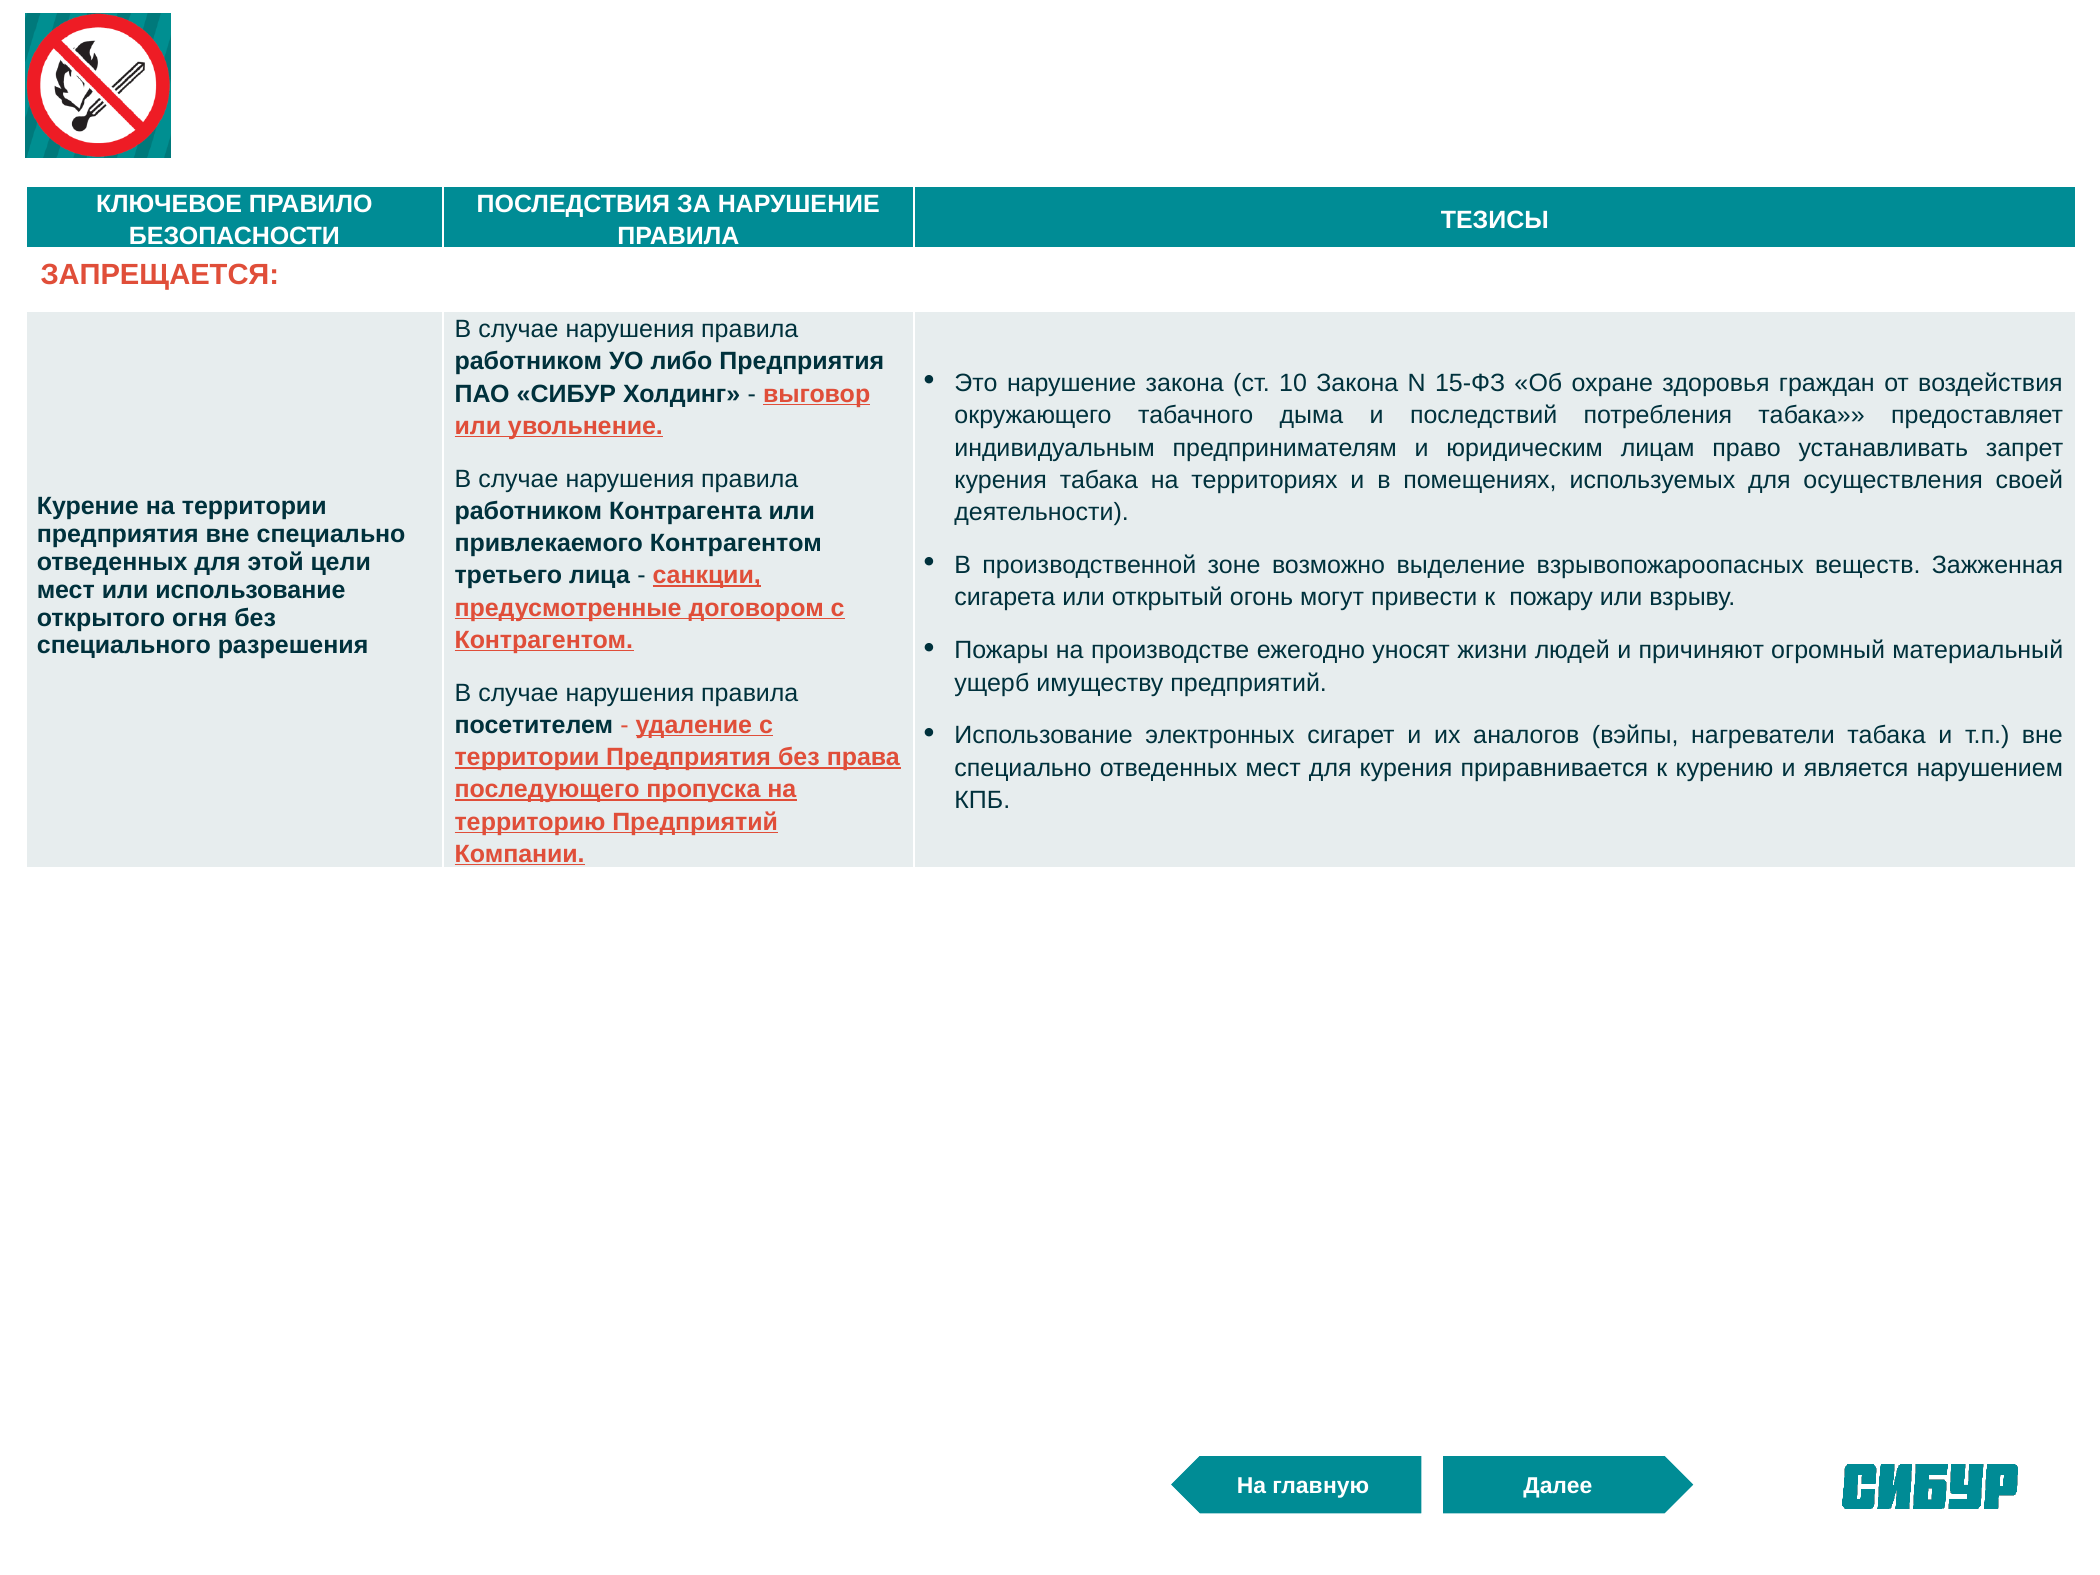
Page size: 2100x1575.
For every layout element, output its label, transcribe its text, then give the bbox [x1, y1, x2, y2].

text_box Далее [1442, 1455, 1695, 1515]
picture [25, 12, 171, 158]
table_cell Курение на территории предприятия вне специально отведенных для этой цели мест или использование открытого огня без специального разрешения [27, 312, 442, 867]
table_cell Это нарушение закона (ст. 10 Закона N 15-ФЗ «Об охране здоровья граждан от воздействия окружающего табачного дыма и последствий потребления табака»» предоставляет индивидуальным предпринимателям и юридическим лицам право устанавливать запрет курения табака на территориях и в помещениях, используемых для осуществления своей деятельности). В производственной зоне возможно выделение взрывопожароопасных веществ. Зажженная сигарета или открытый огонь могут привести к пожару или взрыву. Пожары на производстве ежегодно уносят жизни людей и причиняют огромный материальный ущерб имуществу предприятий. Использование электронных сигарет и их аналогов (вэйпы, нагреватели табака и т.п.) вне специально отведенных мест для курения приравнивается к курению и является нарушением КПБ. [915, 312, 2075, 867]
table_cell ЗАПРЕЩАЕТСЯ: [27, 253, 2075, 310]
table_header КЛЮЧЕВОЕ ПРАВИЛО БЕЗОПАСНОСТИ [27, 187, 442, 247]
table_cell В случае нарушения правила работником УО либо Предприятия ПАО «СИБУР Холдинг» - выговор или увольнение. В случае нарушения правила работником Контрагента или привлекаемого Контрагентом третьего лица - санкции, предусмотренные договором с Контрагентом. В случае нарушения правила посетителем - удаление с территории Предприятия без права последующего пропуска на территорию Предприятий Компании. [444, 312, 913, 867]
picture [1842, 1464, 2018, 1509]
table_header ПОСЛЕДСТВИЯ ЗА НАРУШЕНИЕ ПРАВИЛА [444, 187, 913, 247]
table_header ТЕЗИСЫ [915, 187, 2075, 247]
text_box На главную [1169, 1455, 1423, 1515]
